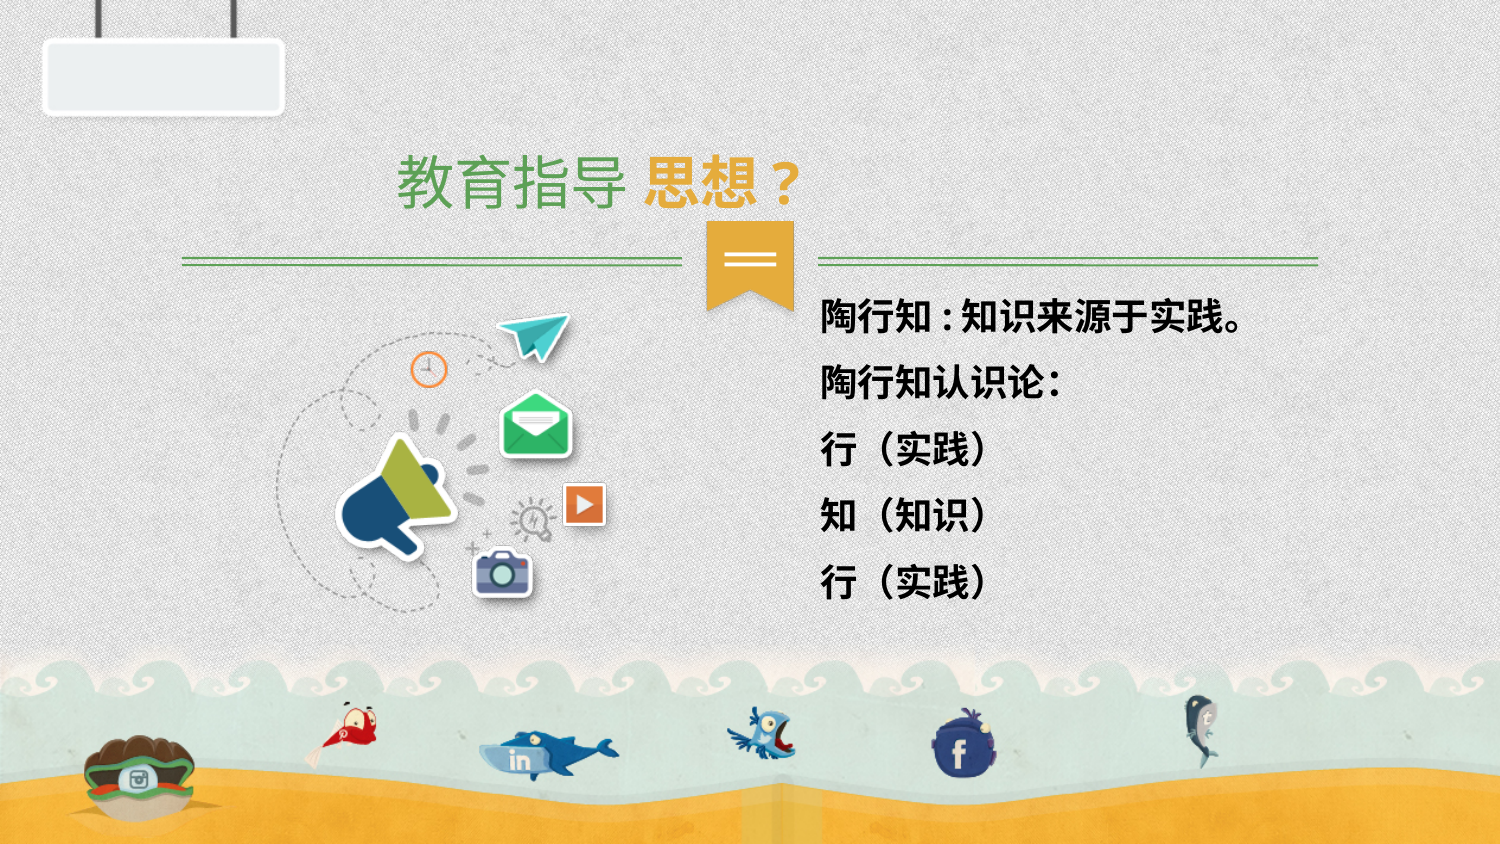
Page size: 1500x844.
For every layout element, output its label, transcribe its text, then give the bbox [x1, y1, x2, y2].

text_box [181, 221, 1319, 323]
text_box 陶行知:知识来源于实践。 陶行知认识论： 行（实践） 知（知识） 行（实践） [805, 296, 1331, 612]
picture [0, 0, 1500, 844]
text_box 教育指导 思想? [381, 138, 1325, 224]
